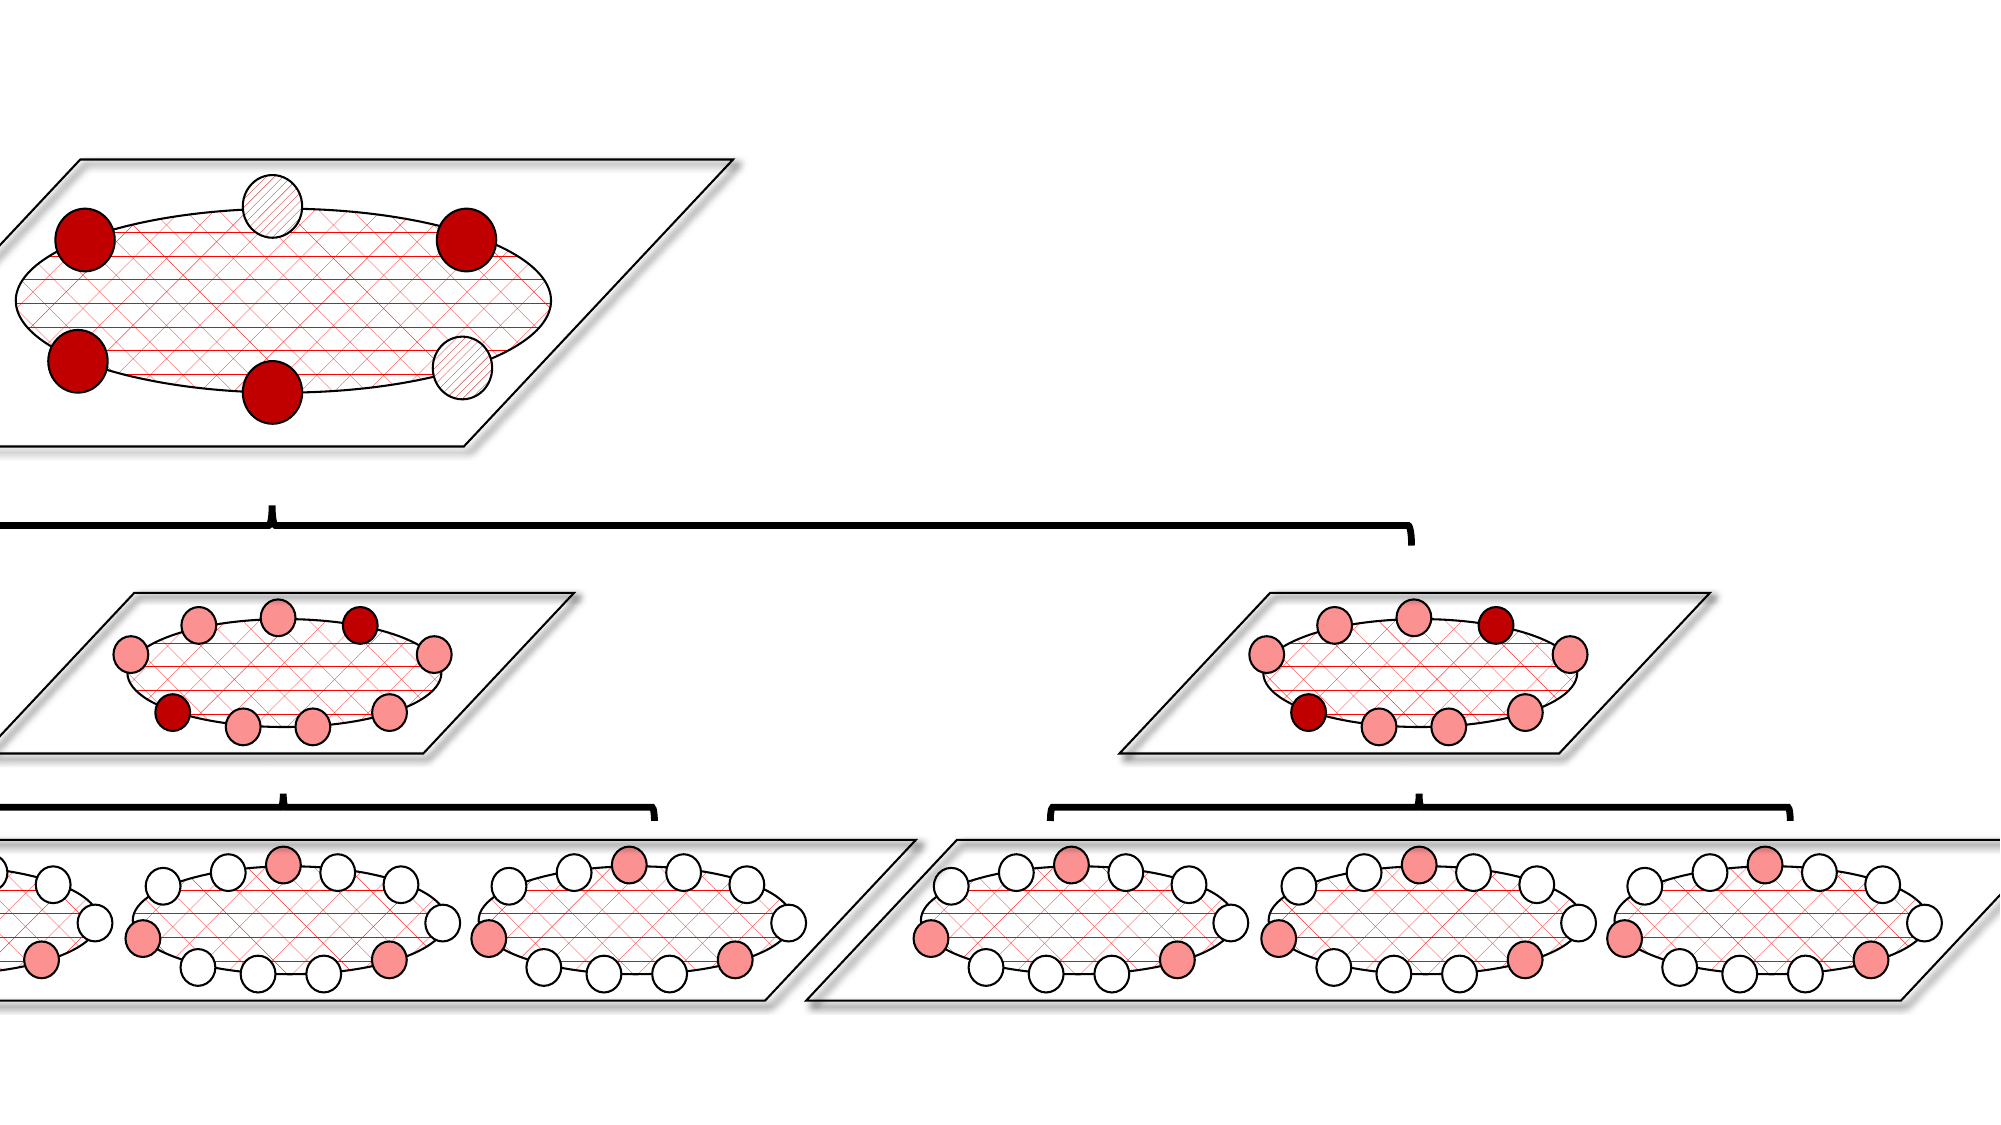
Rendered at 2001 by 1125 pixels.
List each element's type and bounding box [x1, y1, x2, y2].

text_box [0, 159, 2000, 1001]
